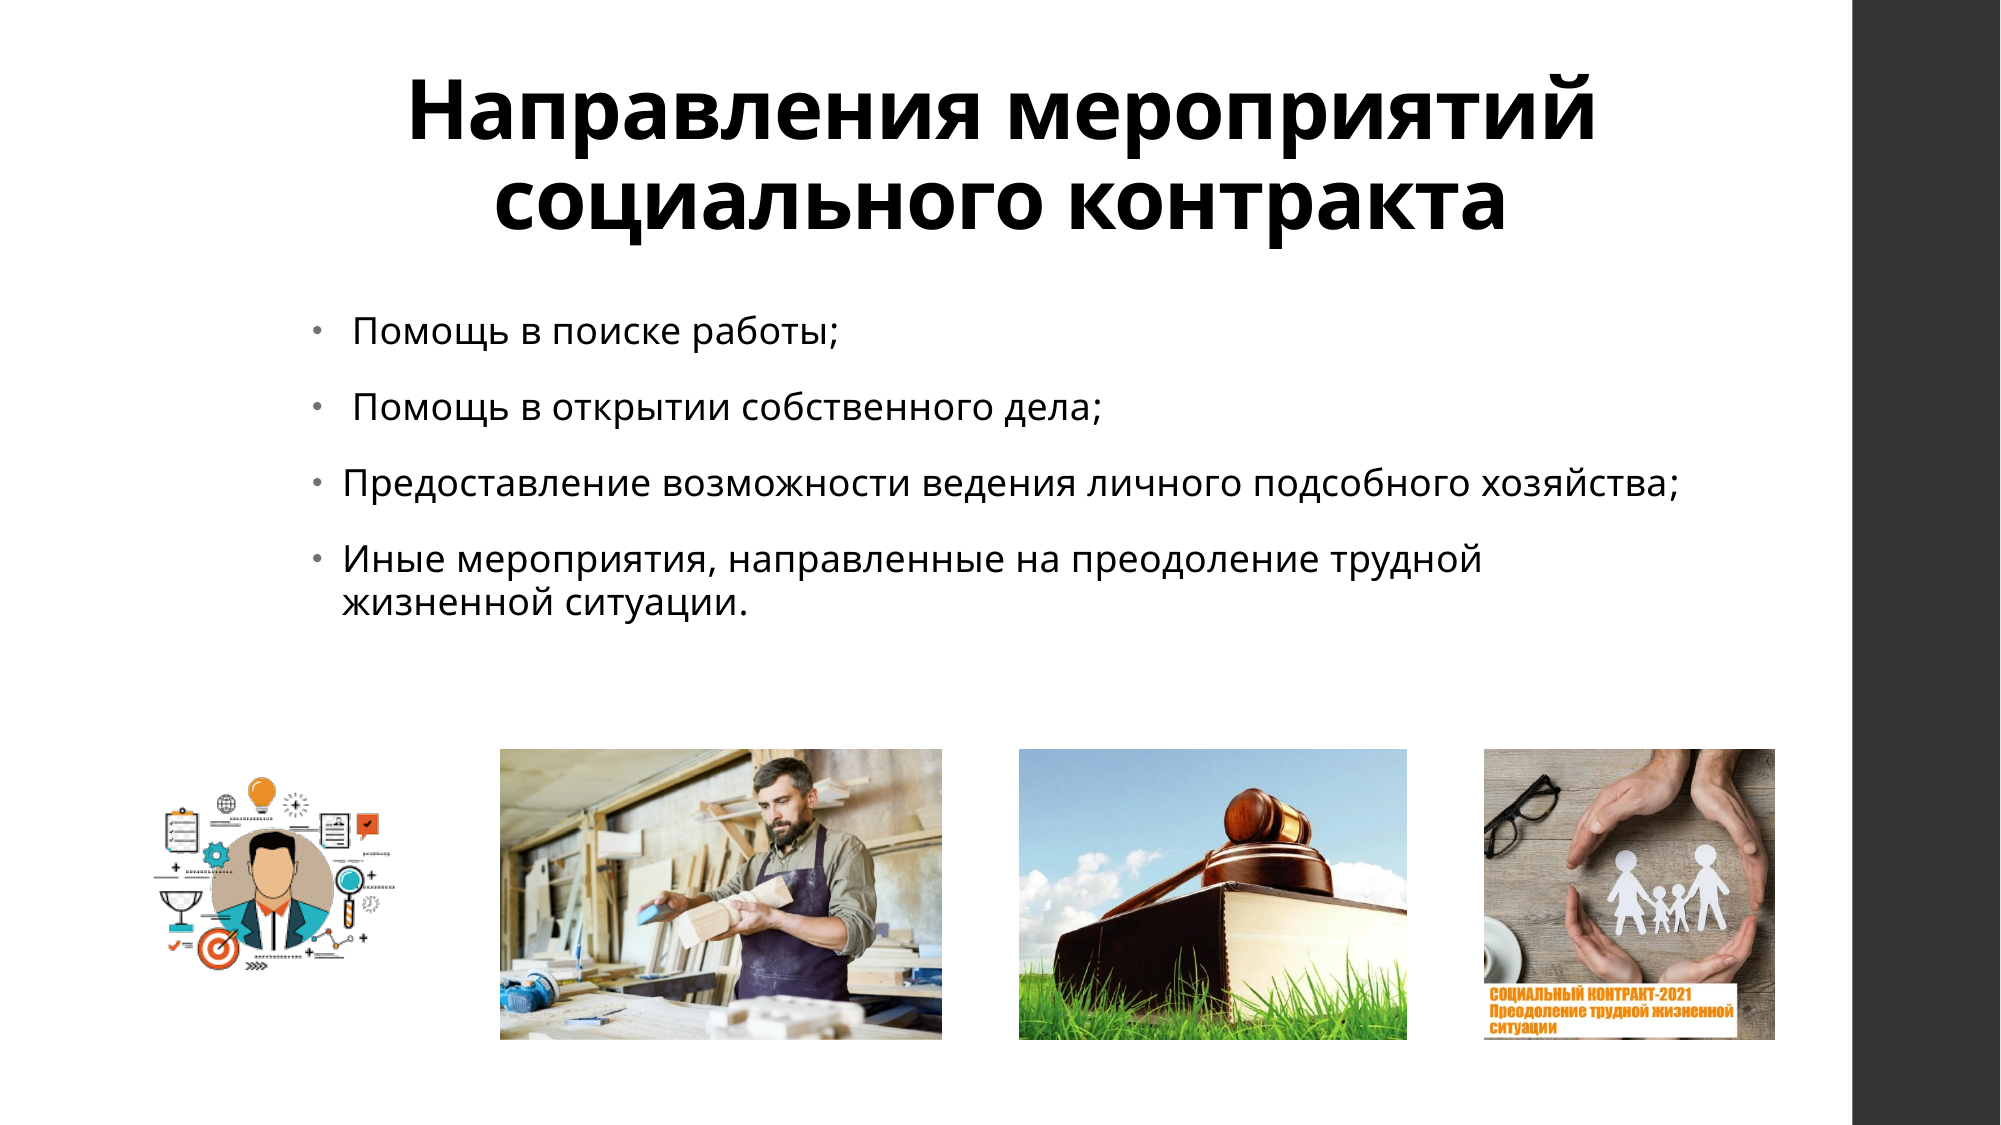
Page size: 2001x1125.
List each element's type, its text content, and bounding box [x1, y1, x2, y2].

title Направления мероприятий социального контракта [206, 60, 1797, 255]
picture [1483, 749, 1775, 1040]
picture [132, 749, 423, 1040]
picture [499, 749, 942, 1040]
list Помощь в поиске работы; Помощь в открытии собственного дела; Предоставление возможности ведения личного подсобного хозяйства; Иные мероприятия, направленные на преодоление трудной жизненной ситуации. [296, 302, 1707, 643]
picture [1019, 749, 1407, 1040]
